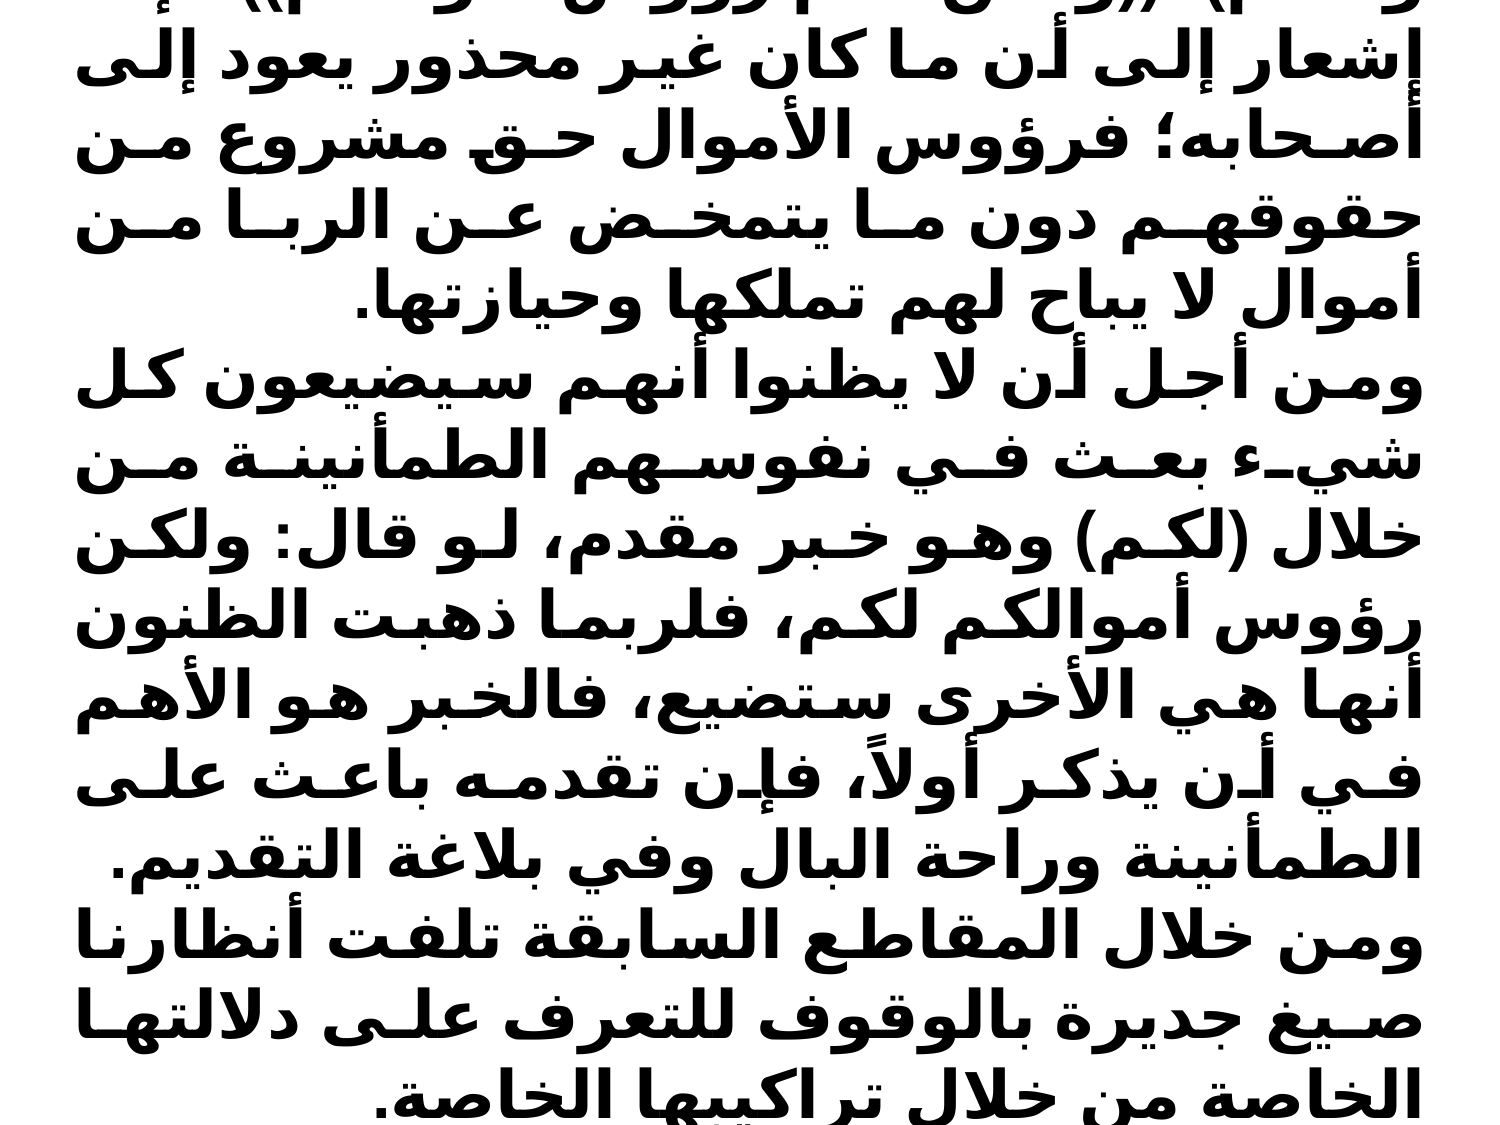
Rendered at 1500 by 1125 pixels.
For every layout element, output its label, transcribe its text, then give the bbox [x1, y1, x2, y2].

text_box وكذلك الأمر في قوله (صلى الله عليه وسلم): ((ولكن لكم رؤوس أموالكم)) فإنه إشعار إلى أن ما كان غير محذور يعود إلى أصحابه؛ فرؤوس الأموال حق مشروع من حقوقهم دون ما يتمخض عن الربا من أموال لا يباح لهم تملكها وحيازتها. ومن أجل أن لا يظنوا أنهم سيضيعون كل شيء بعث في نفوسهم الطمأنينة من خلال (لكم) وهو خبر مقدم، لو قال: ولكن رؤوس أموالكم لكم، فلربما ذهبت الظنون أنها هي الأخرى ستضيع، فالخبر هو الأهم في أن يذكر أولاً، فإن تقدمه باعث على الطمأنينة وراحة البال وفي بلاغة التقديم. ومن خلال المقاطع السابقة تلفت أنظارنا صيغ جديرة بالوقوف للتعرف على دلالتها الخاصة من خلال تراكيبها الخاصة. . . [58, 0, 1442, 1125]
